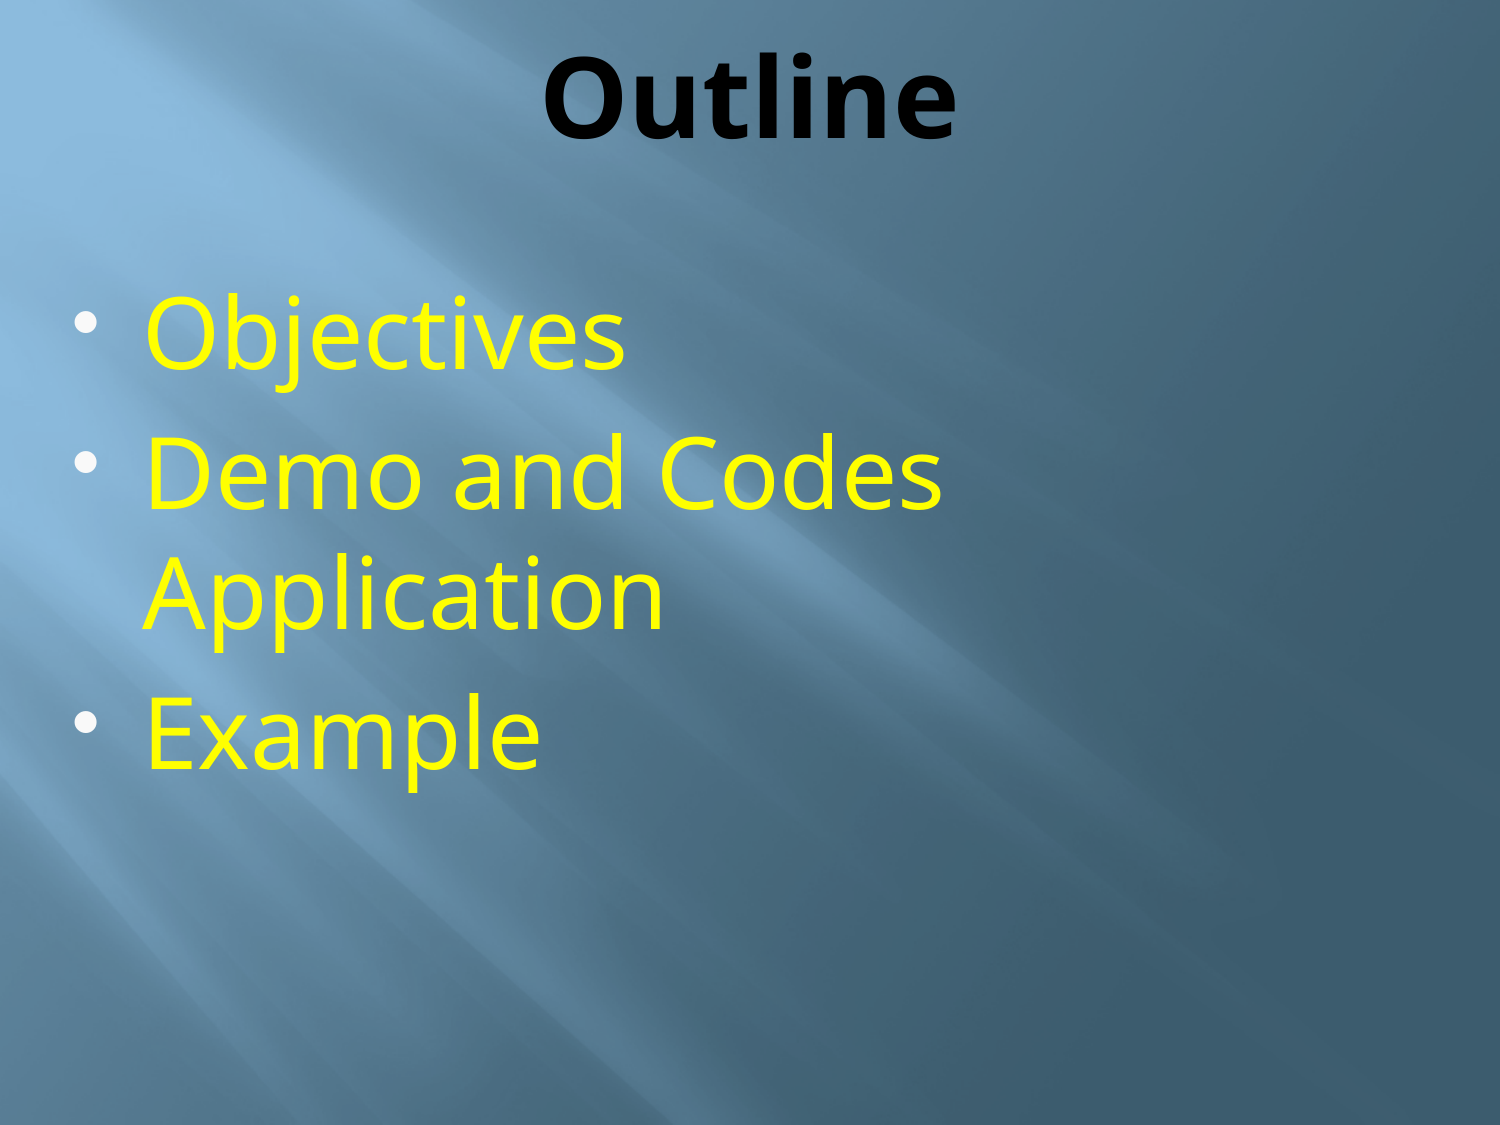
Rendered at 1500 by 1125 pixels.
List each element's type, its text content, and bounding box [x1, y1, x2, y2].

title Outline [75, 0, 1425, 188]
list Objectives Demo and Codes Application Example [37, 262, 1475, 1035]
